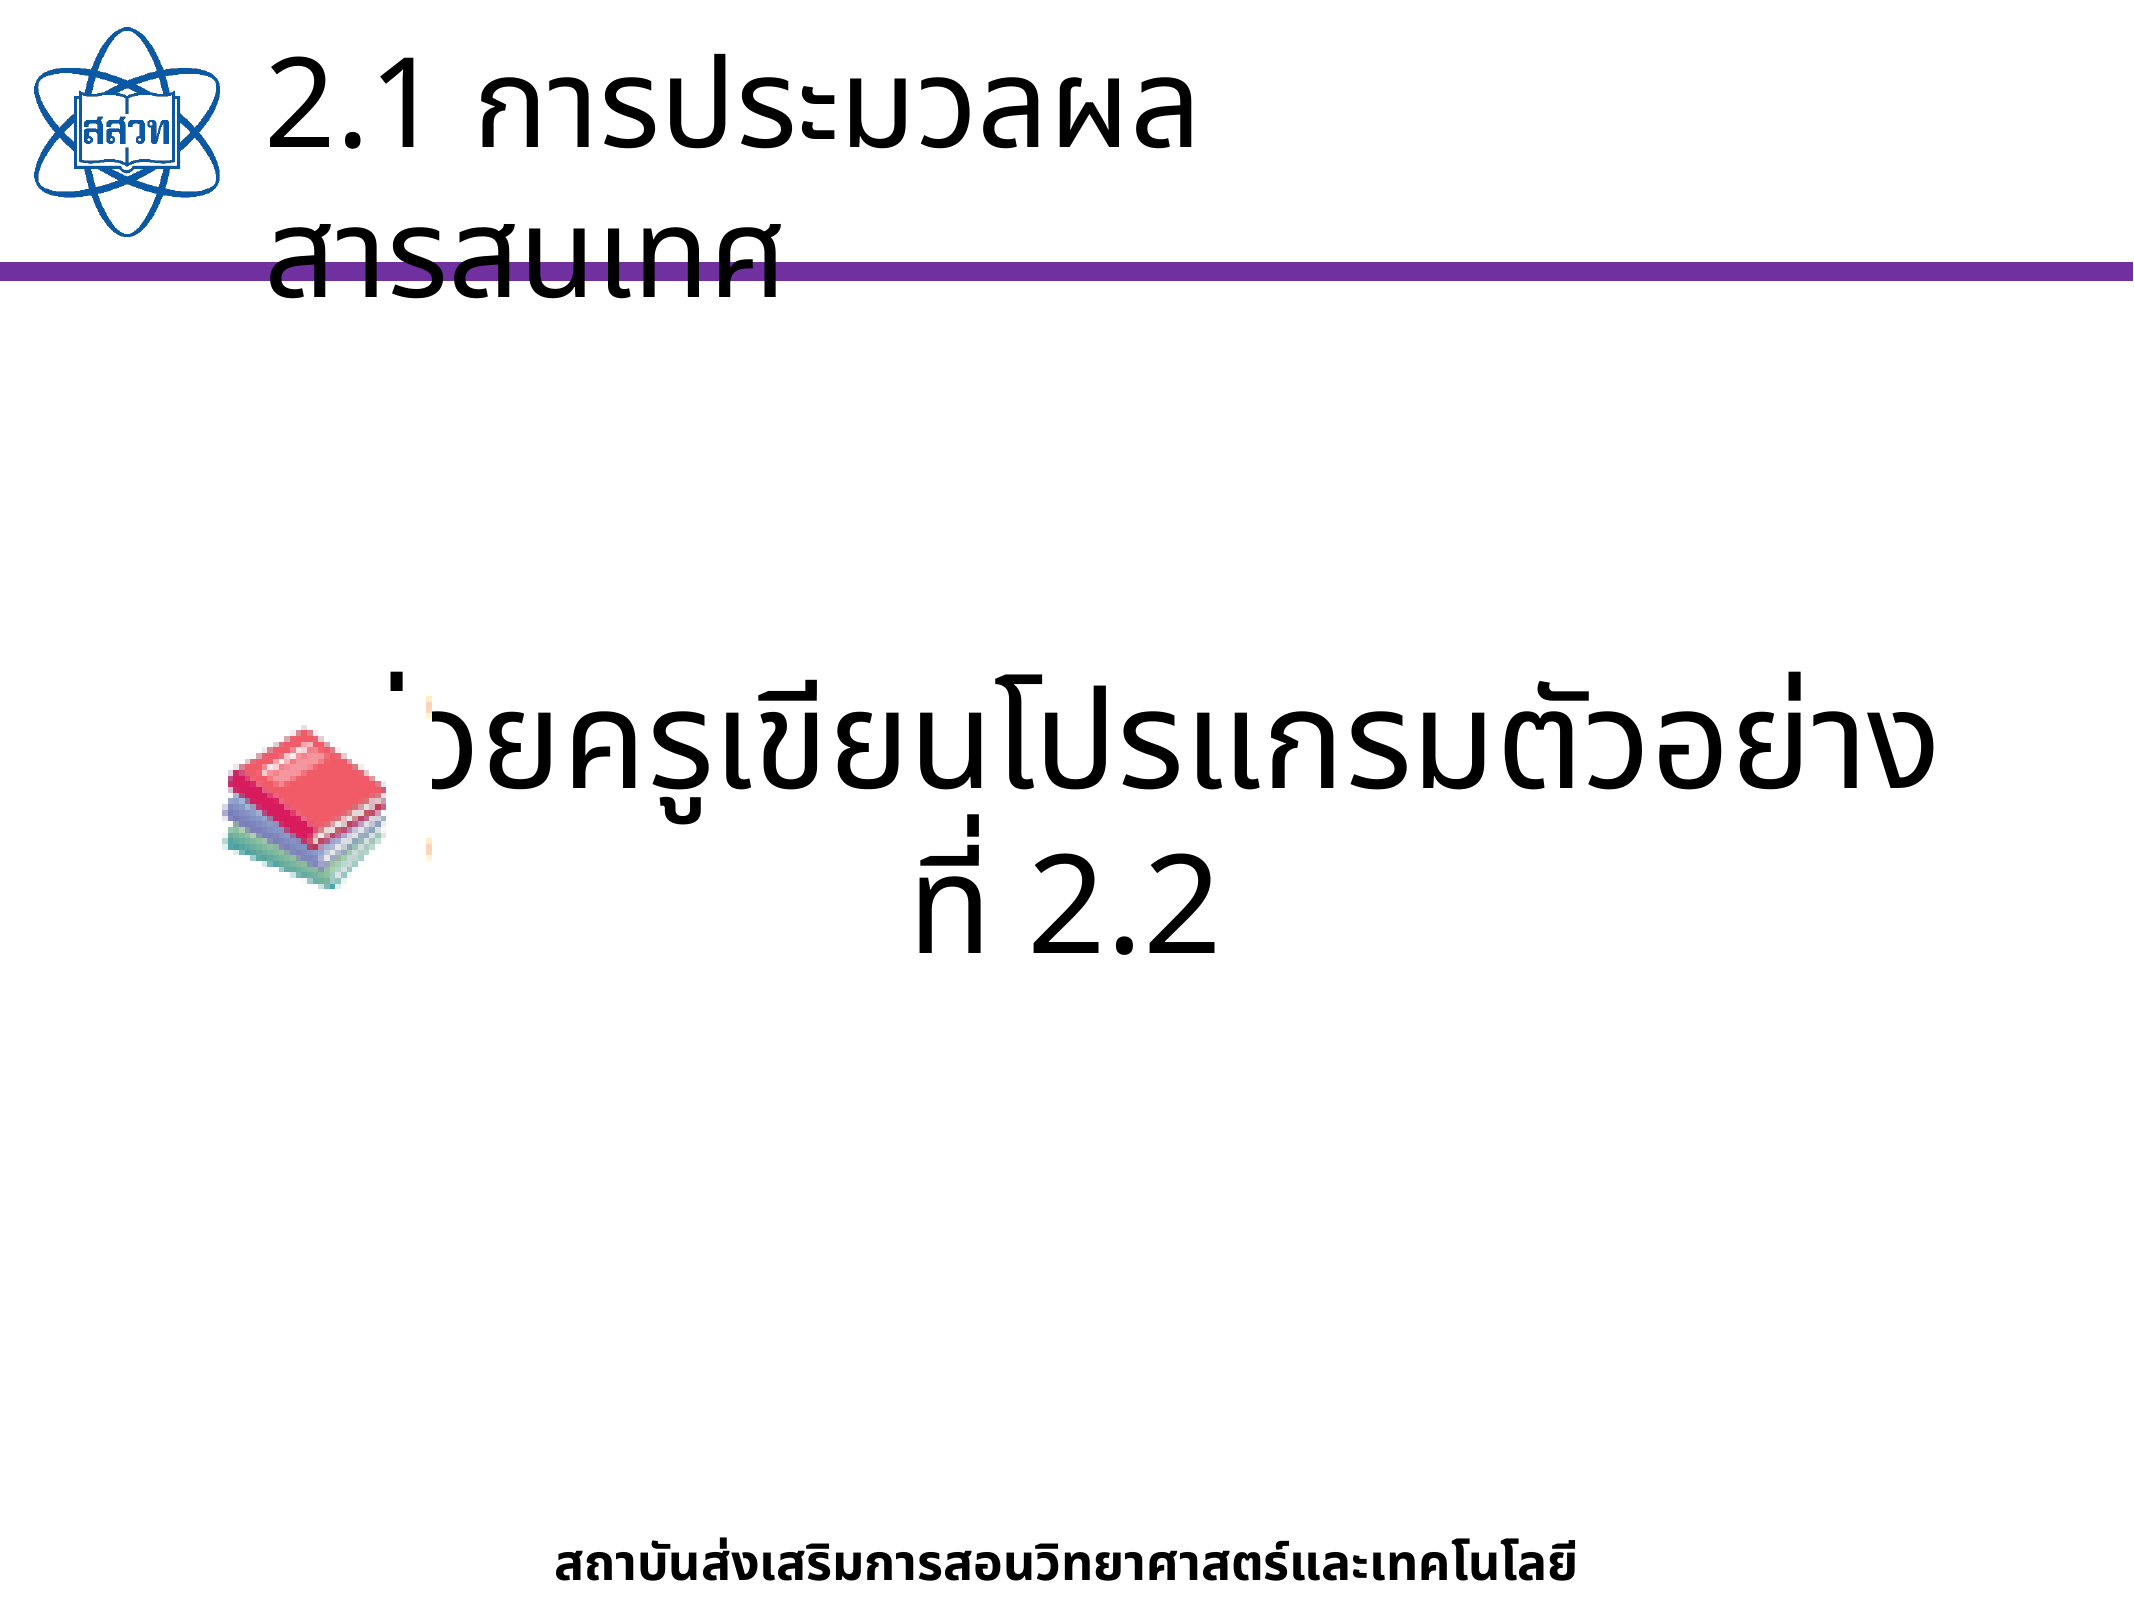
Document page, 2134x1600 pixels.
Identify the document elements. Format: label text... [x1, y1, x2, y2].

text_box สถาบันส่งเสริมการสอนวิทยาศาสตร์และเทคโนโลยี [0, 1522, 2134, 1589]
picture [33, 27, 220, 237]
text_box 2.1 การประมวลผลสารสนเทศ [256, 88, 1642, 257]
text_box ช่วยครูเขียนโปรแกรมตัวอย่างที่ 2.2 [437, 724, 1953, 908]
picture [177, 691, 433, 941]
